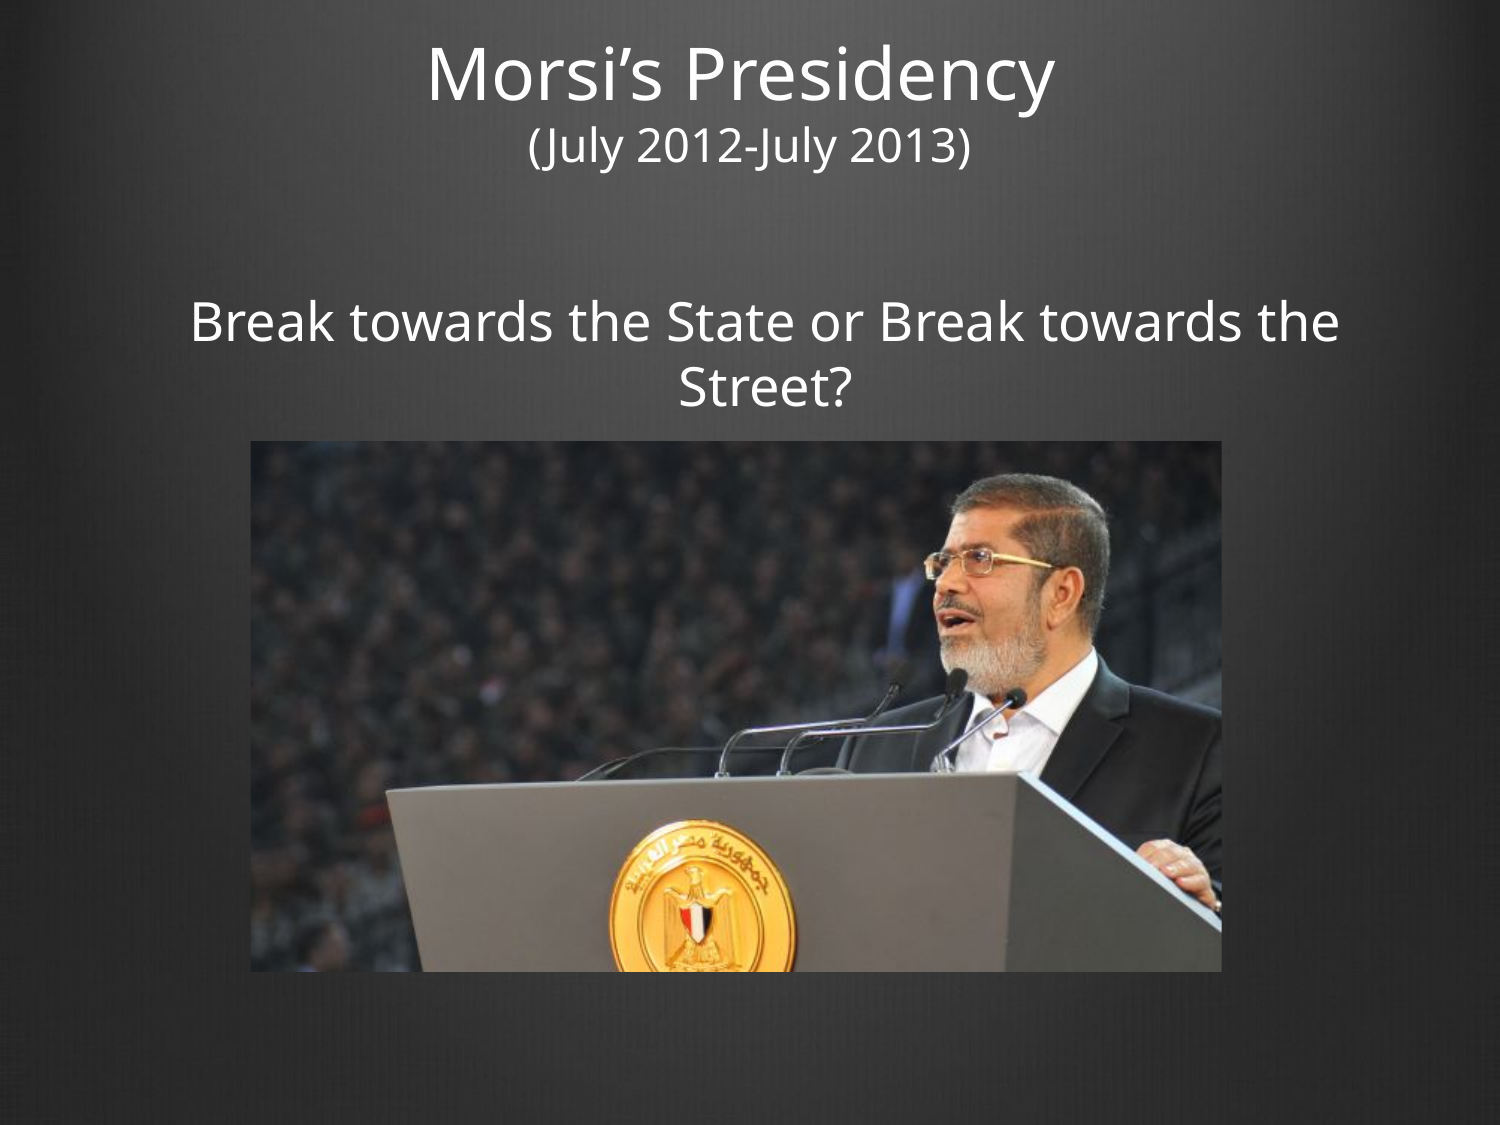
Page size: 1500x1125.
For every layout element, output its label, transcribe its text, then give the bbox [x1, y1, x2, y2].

picture [250, 440, 1222, 972]
list Break towards the State or Break towards the Street? [128, 279, 1404, 388]
title Morsi’s Presidency (July 2012-July 2013) [112, 19, 1388, 179]
